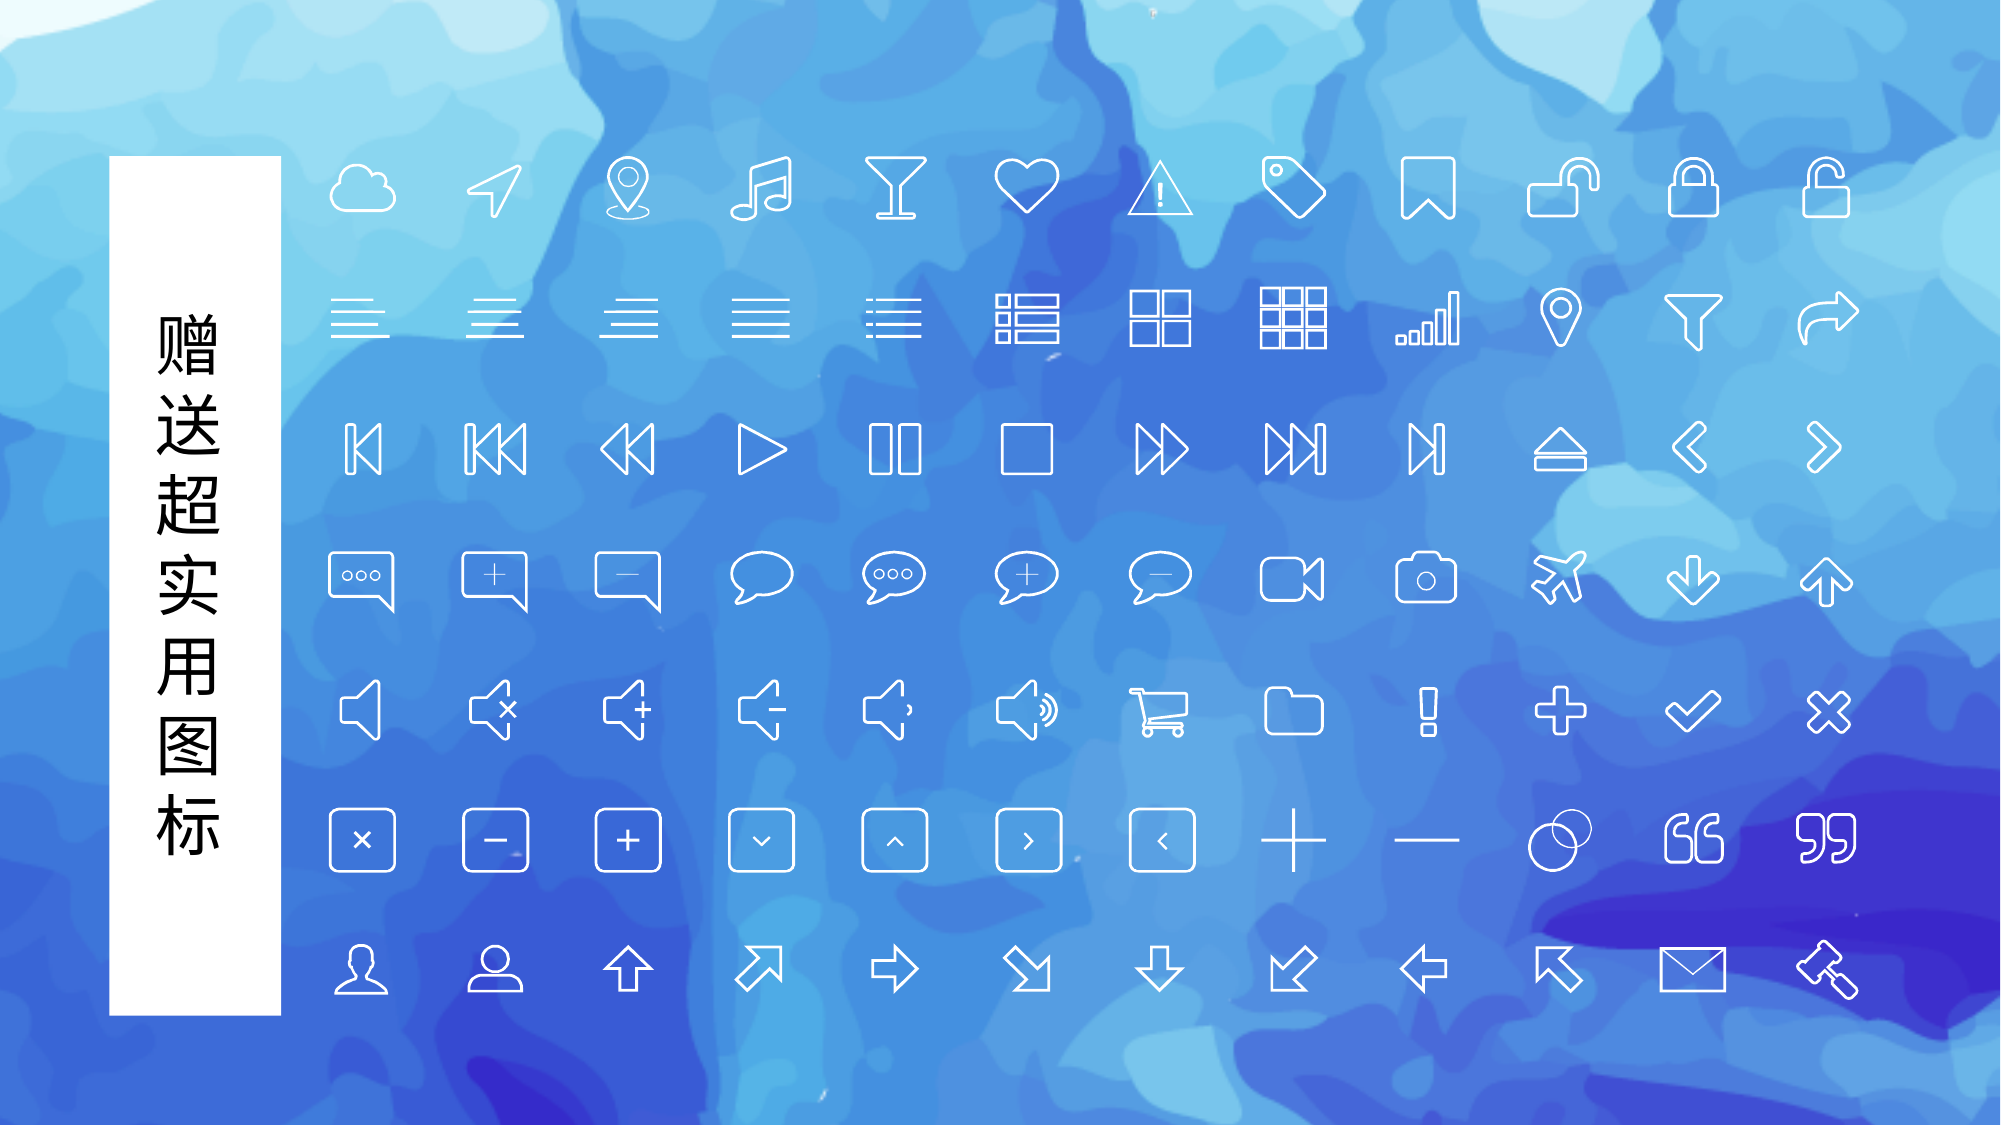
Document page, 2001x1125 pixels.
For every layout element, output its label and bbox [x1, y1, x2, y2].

text_box [109, 156, 282, 1016]
text_box [1127, 159, 1194, 216]
picture [0, 0, 2001, 1125]
